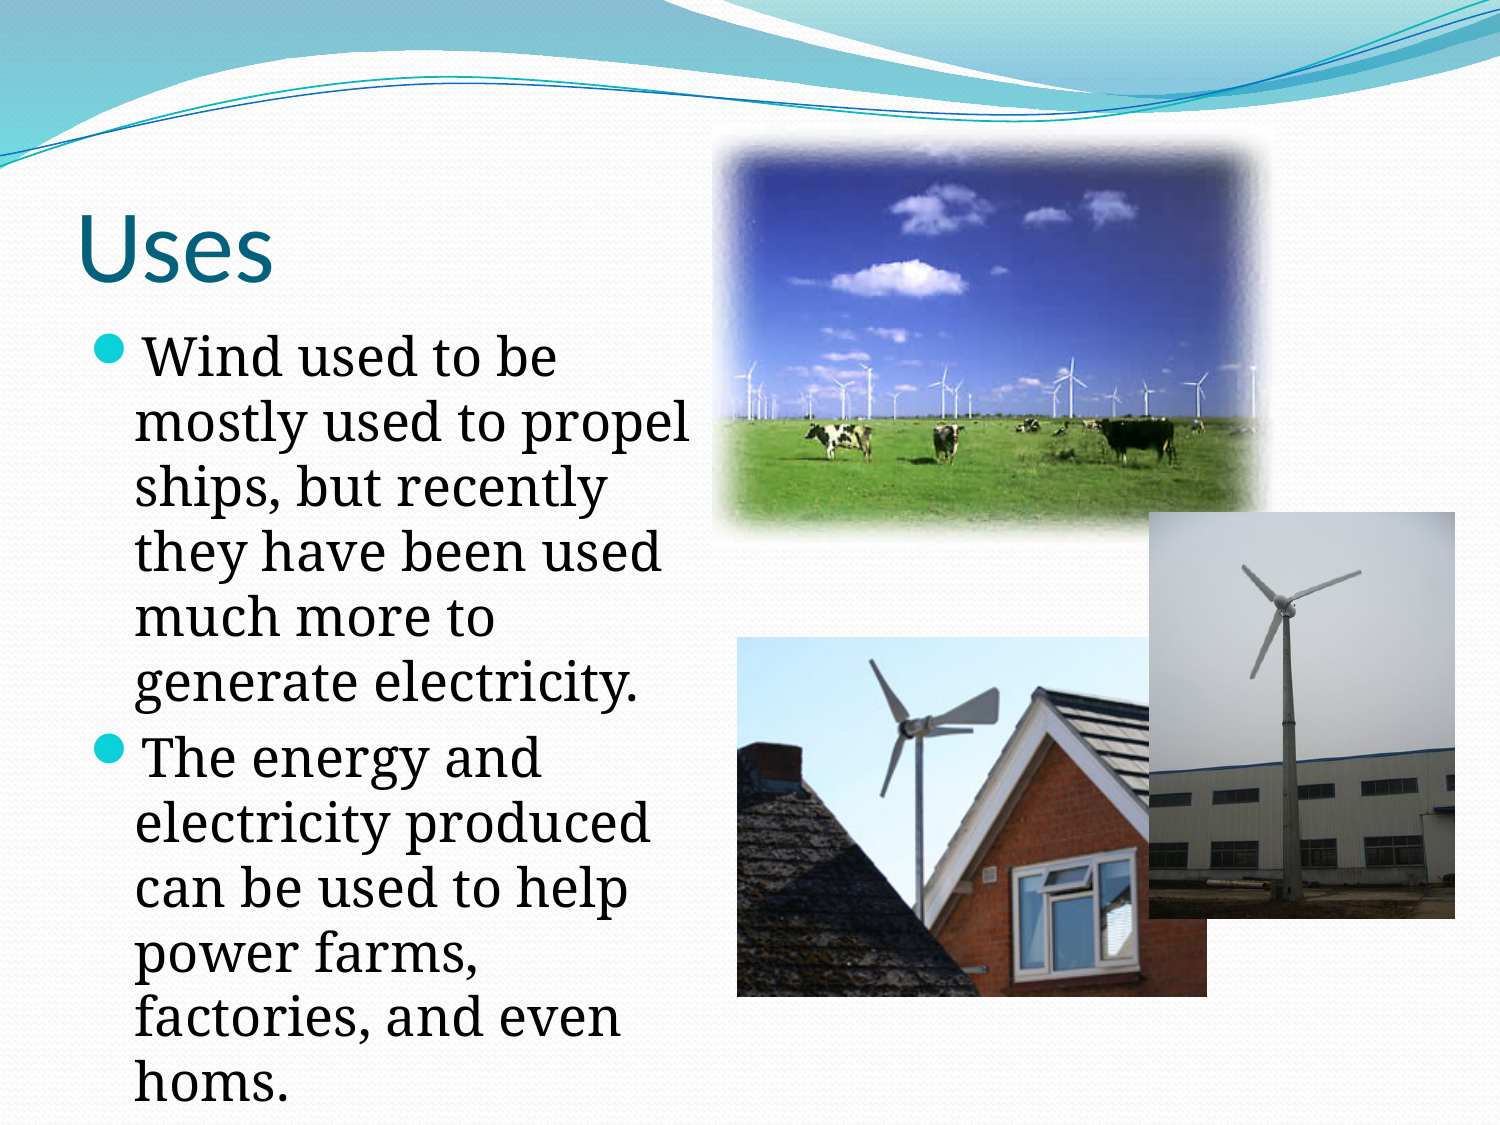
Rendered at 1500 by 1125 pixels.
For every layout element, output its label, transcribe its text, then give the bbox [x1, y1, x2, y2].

picture [1149, 512, 1455, 919]
title Uses [75, 115, 1425, 303]
list Wind used to be mostly used to propel ships, but recently they have been used much more to generate electricity. The energy and electricity produced can be used to help power farms, factories, and even homs. [75, 314, 738, 1043]
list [712, 124, 1276, 548]
picture [737, 637, 1207, 998]
